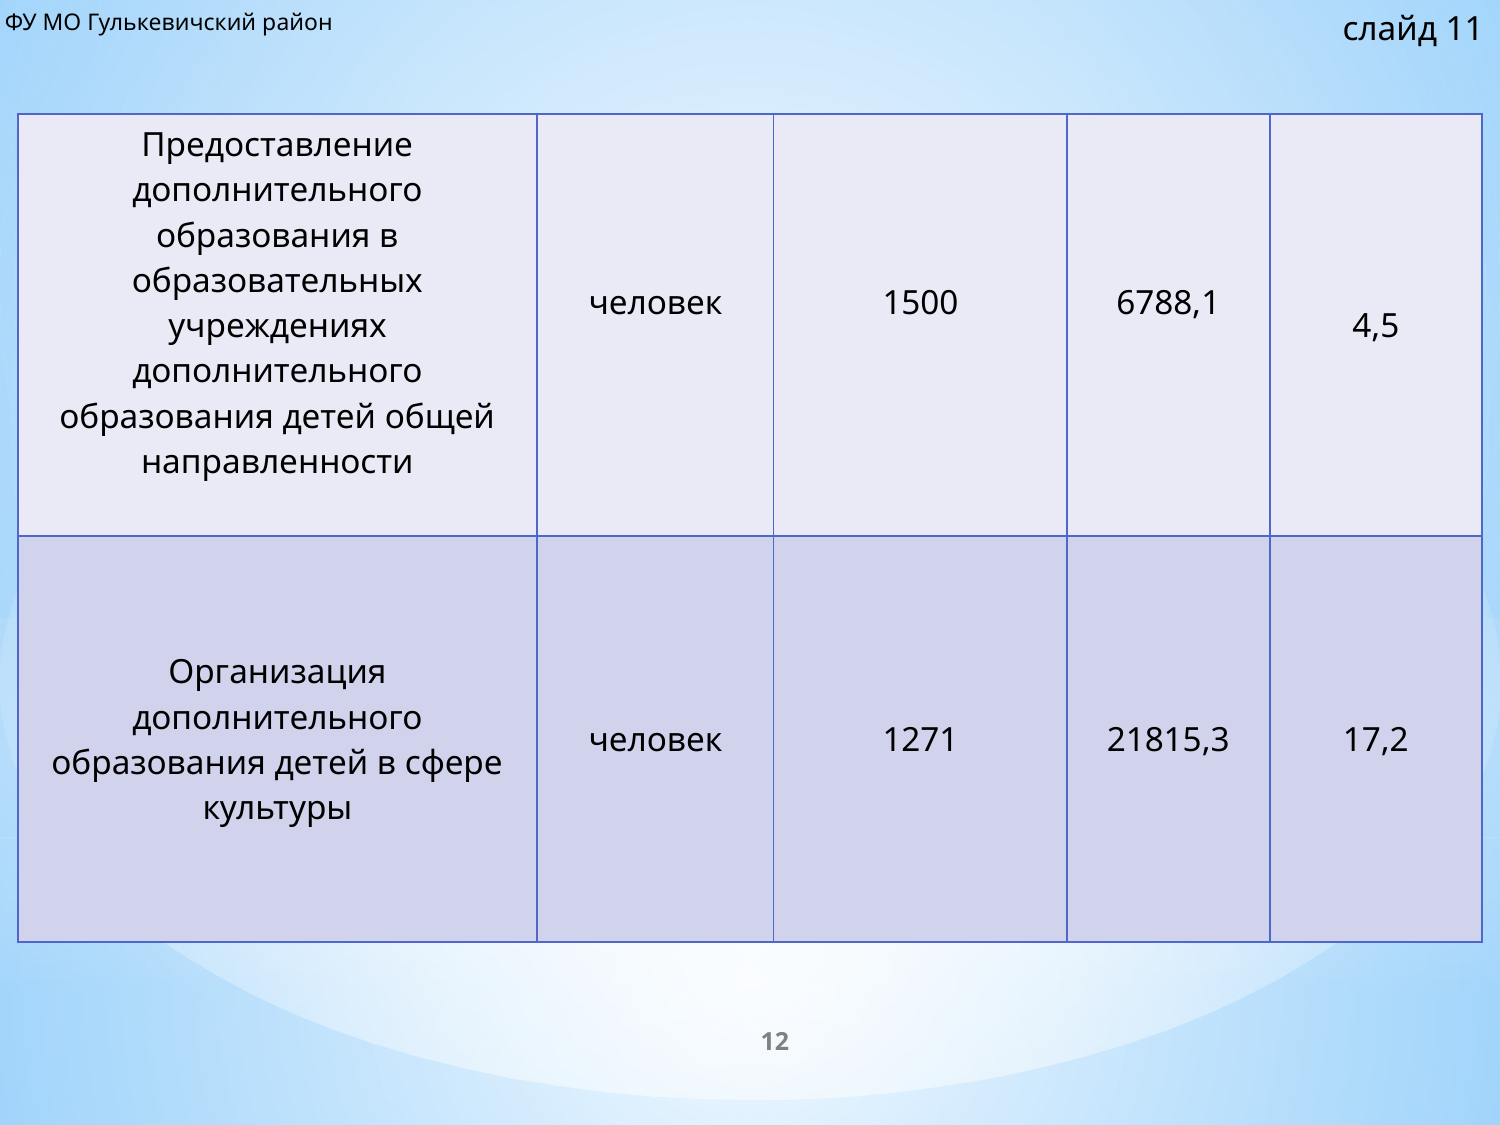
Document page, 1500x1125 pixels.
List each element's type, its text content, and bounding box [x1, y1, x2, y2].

table_cell Организация дополнительного образования детей в сфере культуры [19, 537, 536, 941]
table_cell 21815,3 [1068, 537, 1269, 941]
text_box ФУ МО Гулькевичский район [0, 0, 348, 42]
table_header 6788,1 [1068, 115, 1269, 535]
table_header Предоставление дополнительного образования в образовательных учреждениях дополнительного образования детей общей направленности [19, 115, 536, 535]
table_cell 17,2 [1271, 537, 1481, 941]
table_cell человек [538, 537, 773, 941]
slide_number 12 [624, 1012, 925, 1073]
text_box слайд 11 [1327, 0, 1499, 55]
table_header 4,5 [1271, 115, 1481, 535]
table_header человек [538, 115, 773, 535]
table_header 1500 [774, 115, 1066, 535]
table_cell 1271 [774, 537, 1066, 941]
